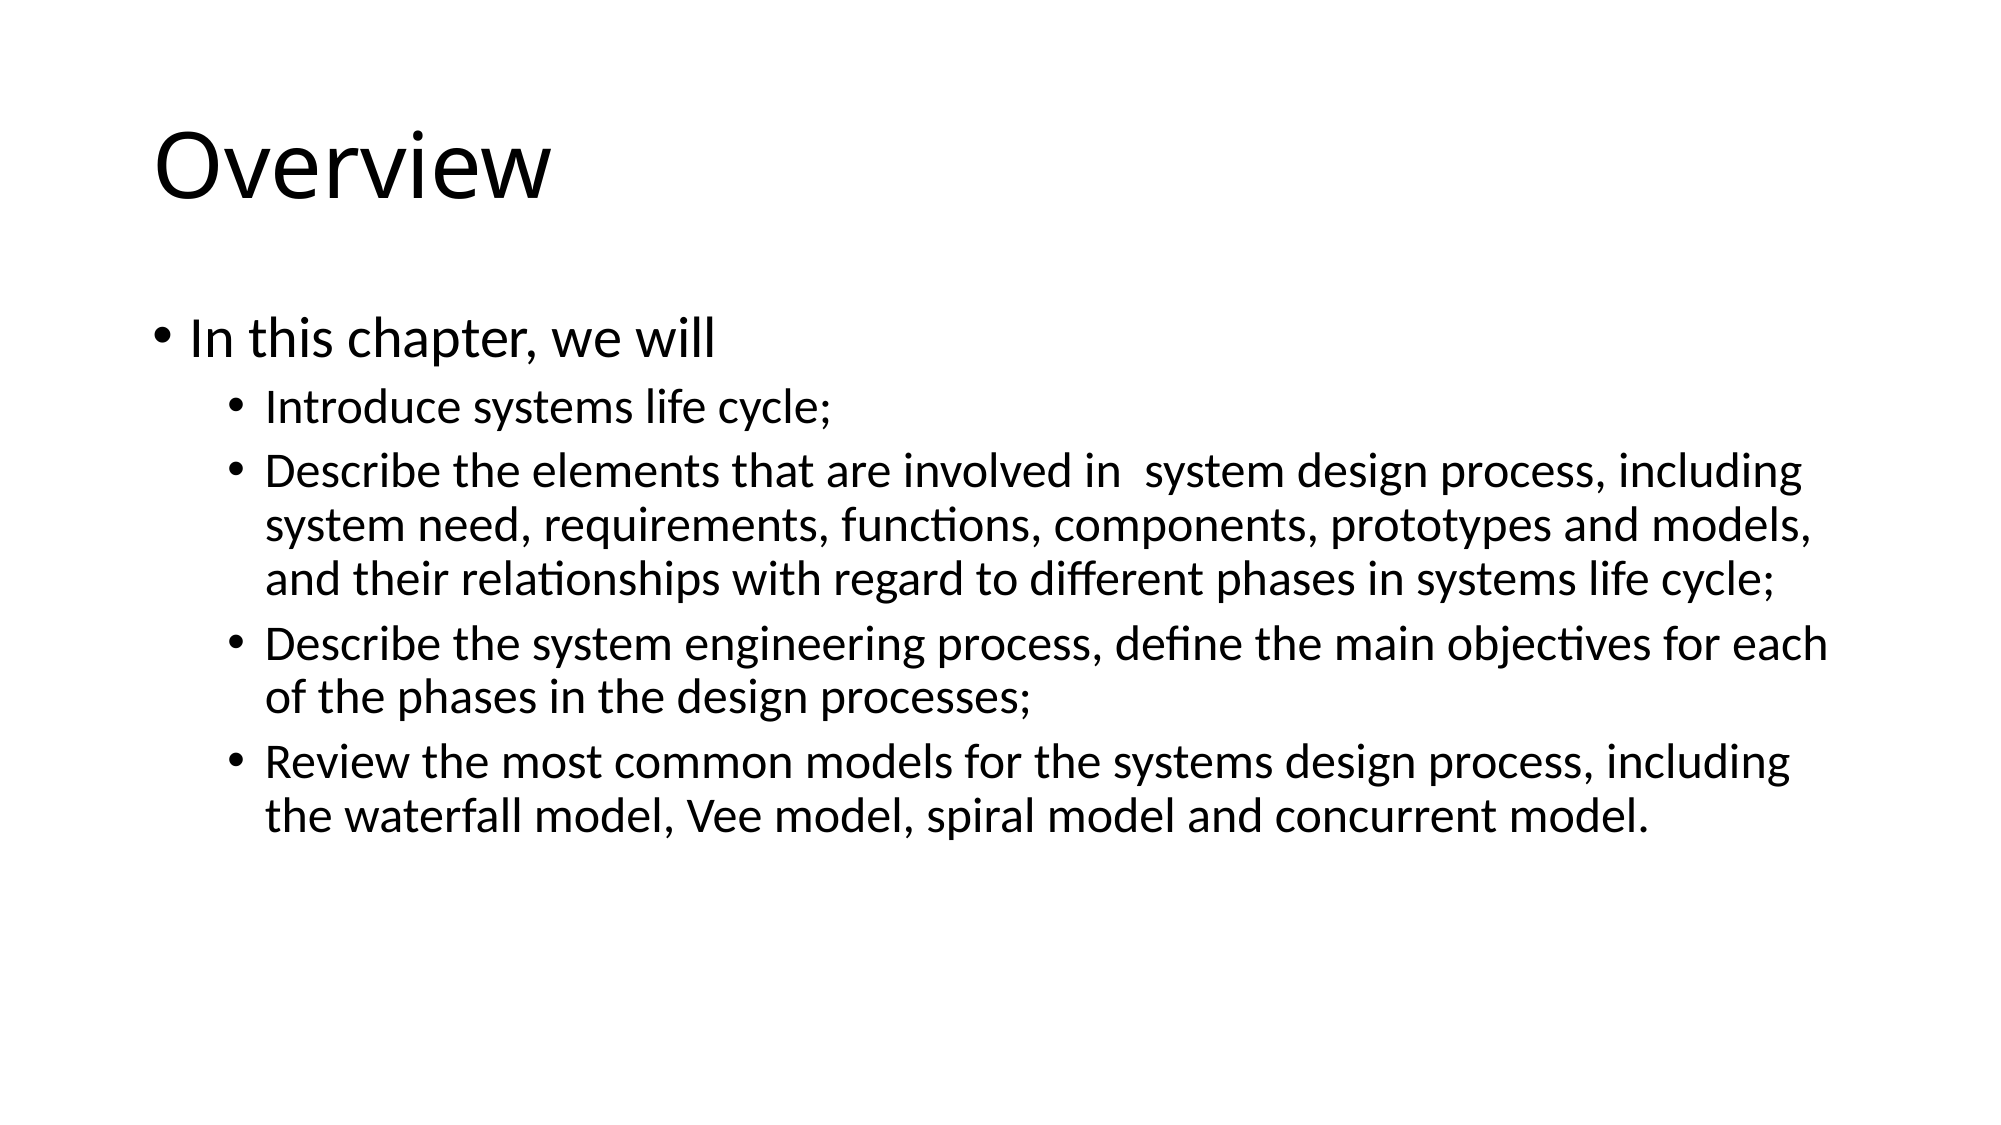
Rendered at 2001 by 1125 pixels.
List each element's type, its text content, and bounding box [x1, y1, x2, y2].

title Overview [137, 59, 1863, 278]
list In this chapter, we will Introduce systems life cycle; Describe the elements that are involved in system design process, including system need, requirements, functions, components, prototypes and models, and their relationships with regard to different phases in systems life cycle; Describe the system engineering process, define the main objectives for each of the phases in the design processes; Review the most common models for the systems design process, including the waterfall model, Vee model, spiral model and concurrent model. [137, 299, 1863, 1014]
